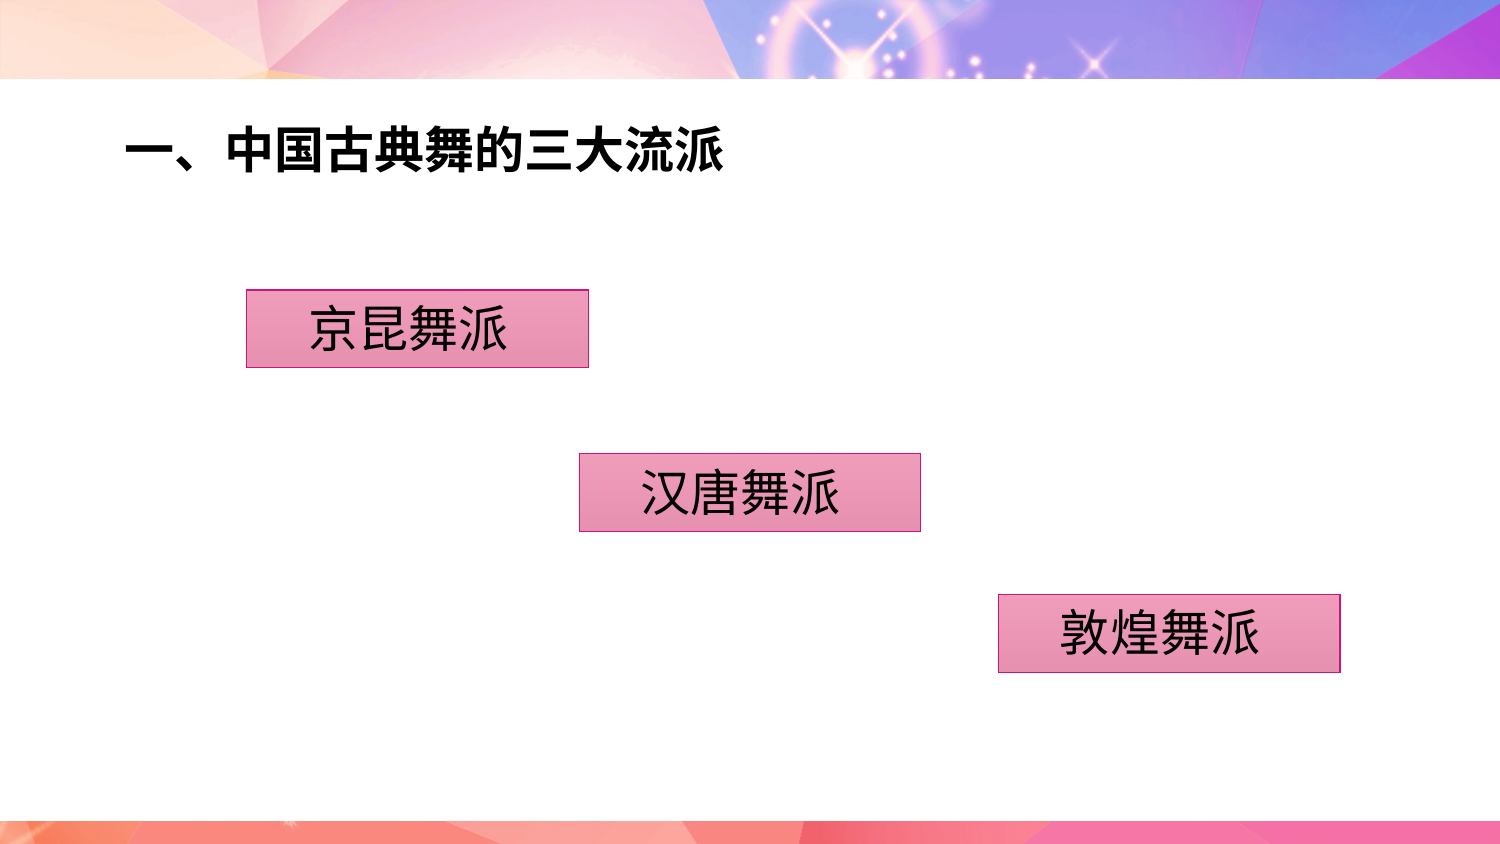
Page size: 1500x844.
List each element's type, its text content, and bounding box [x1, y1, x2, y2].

text_box 汉唐舞派 [579, 453, 921, 532]
picture [0, 821, 1500, 844]
text_box 敦煌舞派 [998, 594, 1341, 673]
text_box [126, 244, 1401, 673]
text_box 京昆舞派 [246, 289, 589, 368]
picture [0, 0, 1500, 79]
text_box 一、中国古典舞的三大流派 [109, 96, 1324, 296]
